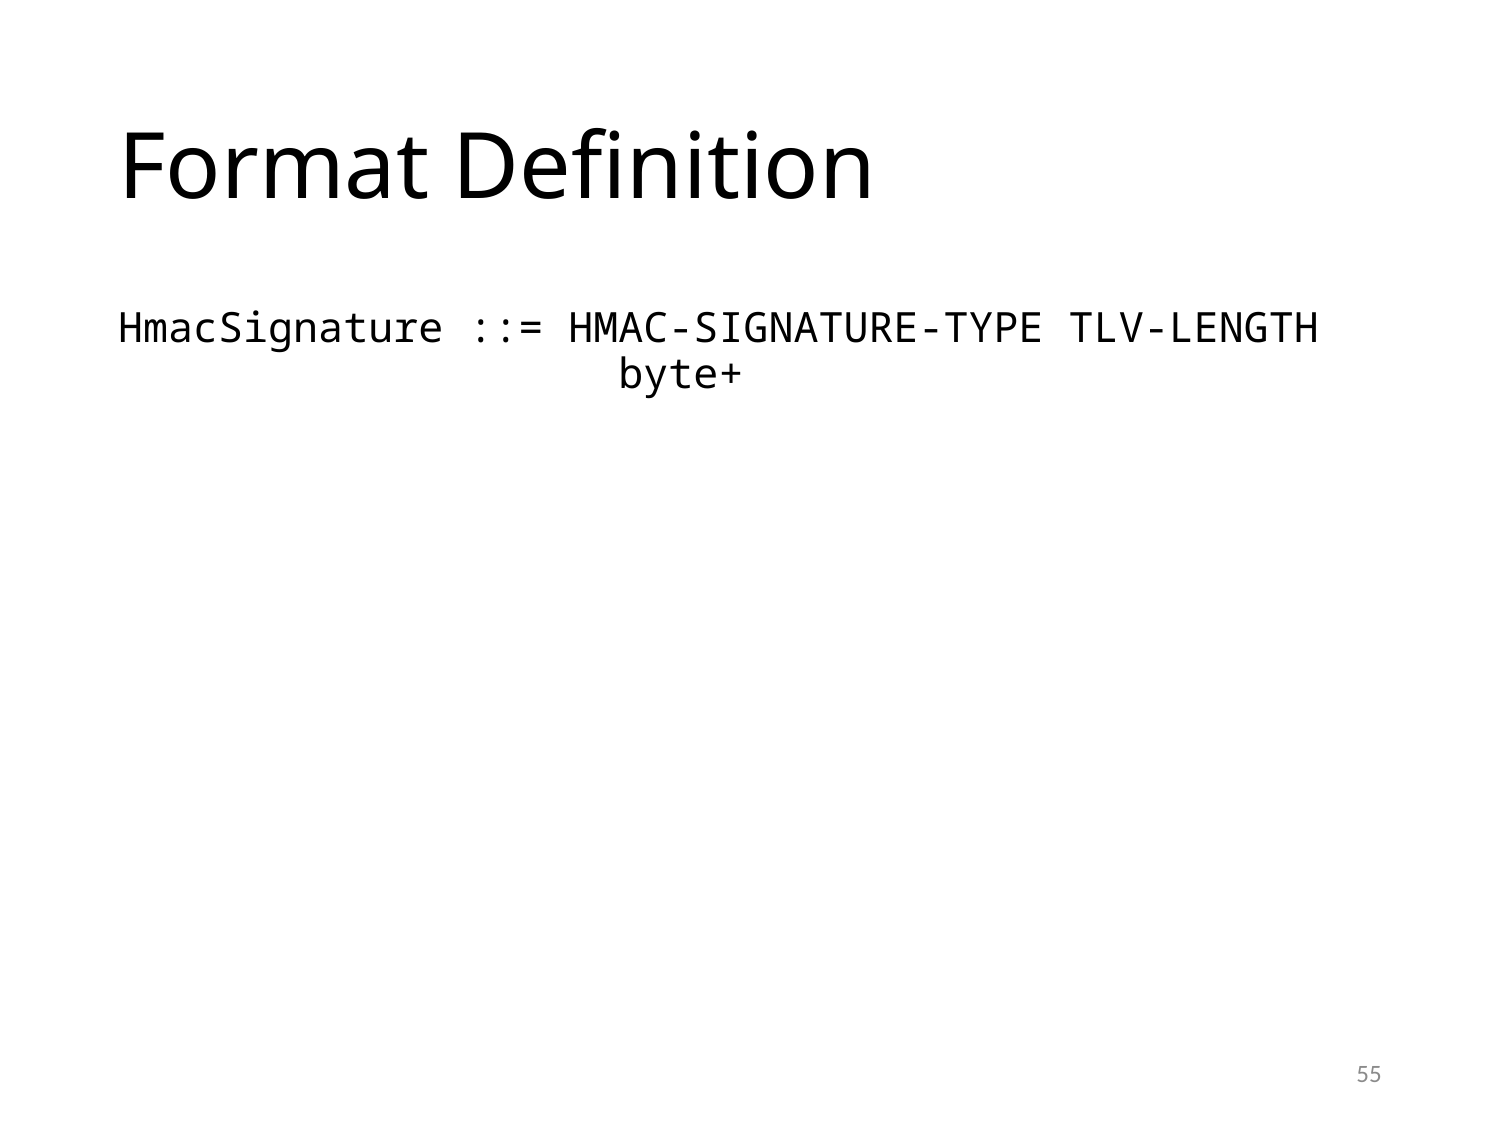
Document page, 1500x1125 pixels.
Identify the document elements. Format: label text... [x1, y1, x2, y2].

title Format Definition [103, 59, 1397, 278]
list HmacSignature ::= HMAC-SIGNATURE-TYPE TLV-LENGTH byte+ [103, 299, 1397, 1014]
slide_number 55 [1059, 1042, 1397, 1103]
